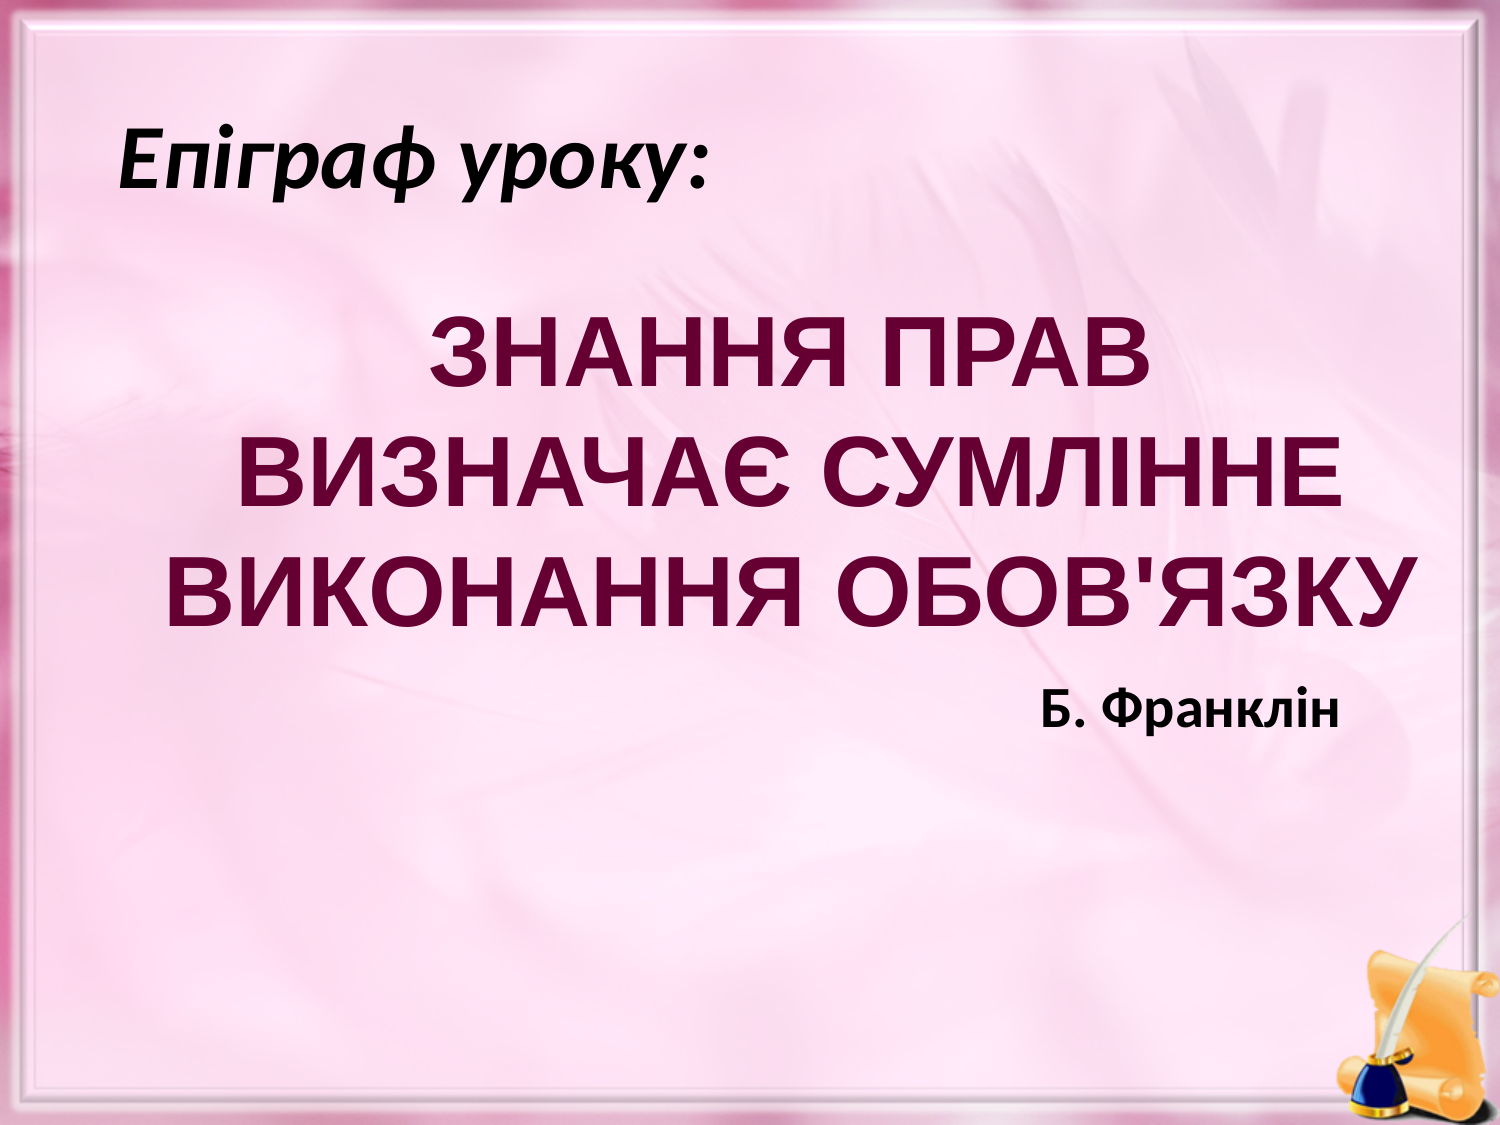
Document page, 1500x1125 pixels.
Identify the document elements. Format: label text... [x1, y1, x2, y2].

list Б. Франклін [1025, 680, 1464, 747]
text_box Епіграф уроку: [103, 89, 728, 215]
picture [0, 0, 1500, 1125]
title Знання прав визначає сумлінне виконання обов'язку [123, 278, 1459, 503]
